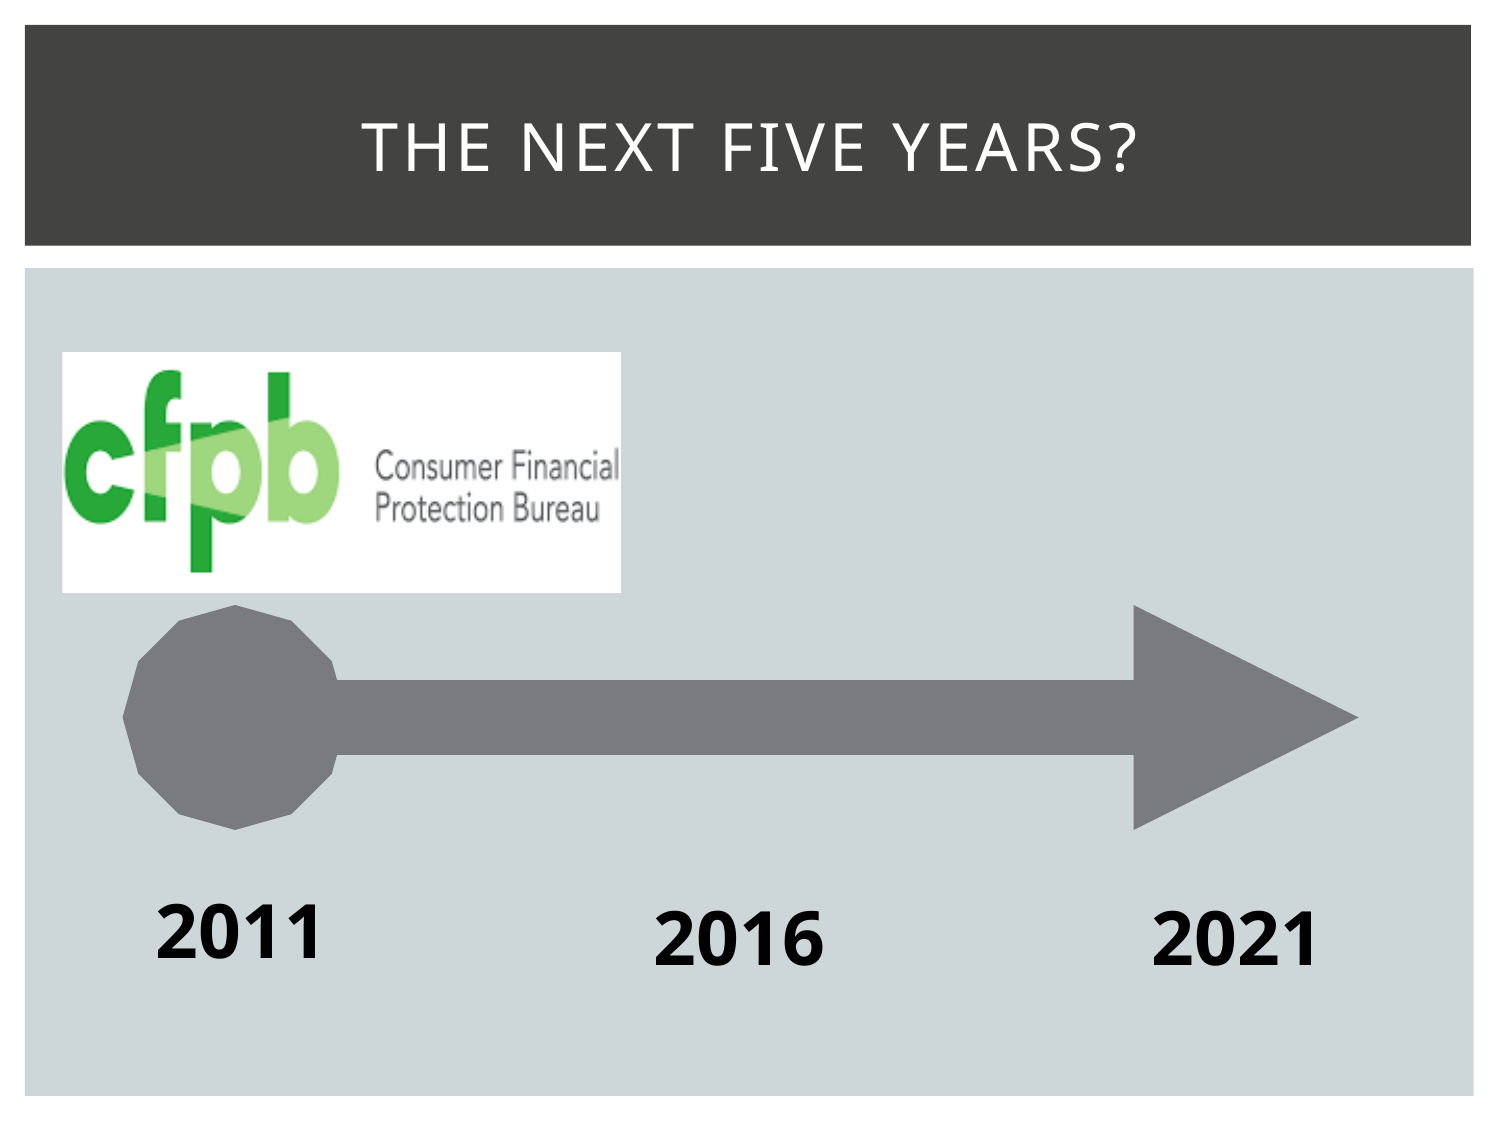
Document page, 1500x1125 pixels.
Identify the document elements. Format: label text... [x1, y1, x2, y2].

title The Next Five Years? [62, 58, 1438, 232]
text_box 2011 [141, 876, 343, 981]
text_box 2021 [1137, 883, 1339, 988]
text_box 2016 [639, 883, 841, 988]
picture [62, 352, 636, 594]
